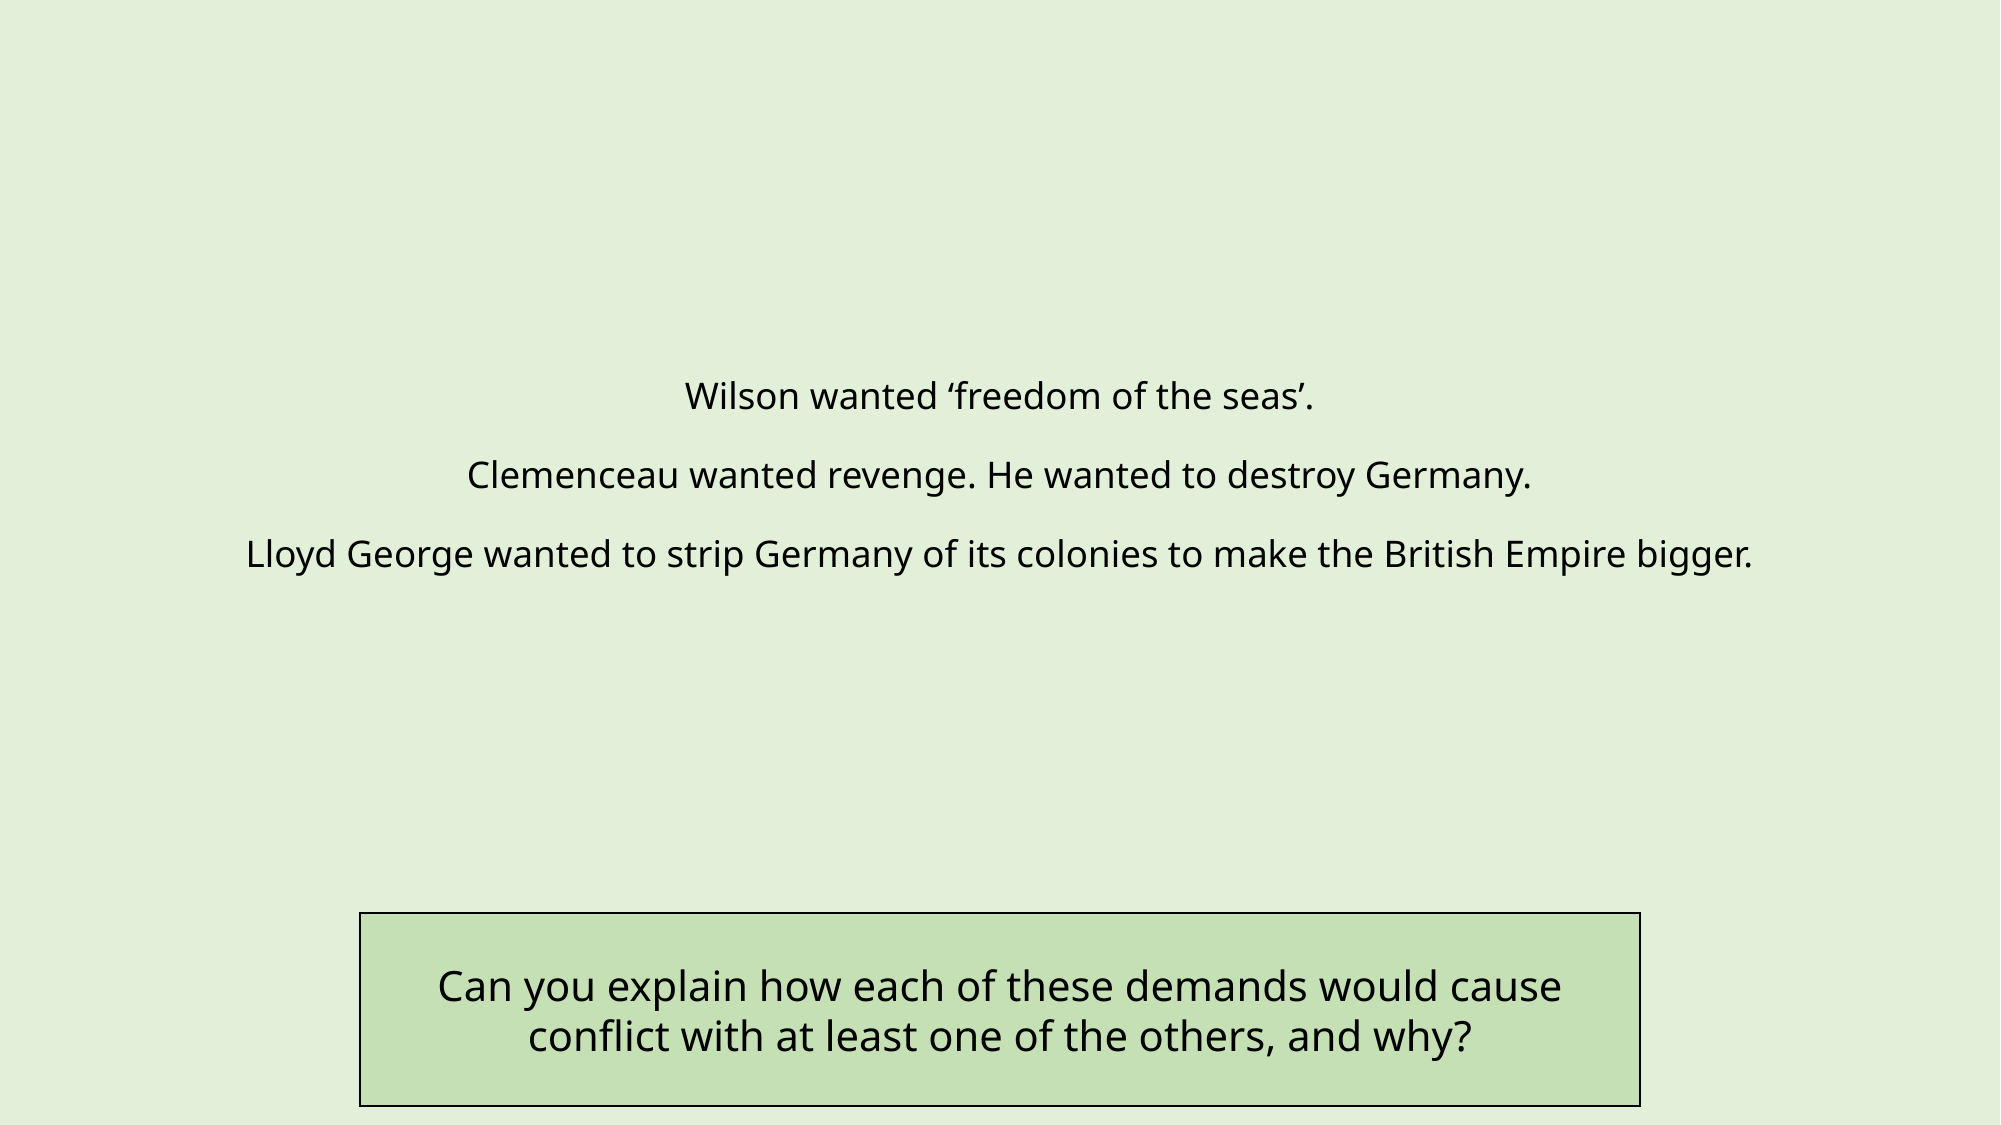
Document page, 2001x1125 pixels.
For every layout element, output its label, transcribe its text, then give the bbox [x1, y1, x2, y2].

title Wilson wanted ‘freedom of the seas’. Clemenceau wanted revenge. He wanted to destroy Germany. Lloyd George wanted to strip Germany of its colonies to make the British Empire bigger. [137, 367, 1863, 586]
text_box Can you explain how each of these demands would cause conflict with at least one of the others, and why? [359, 912, 1641, 1107]
